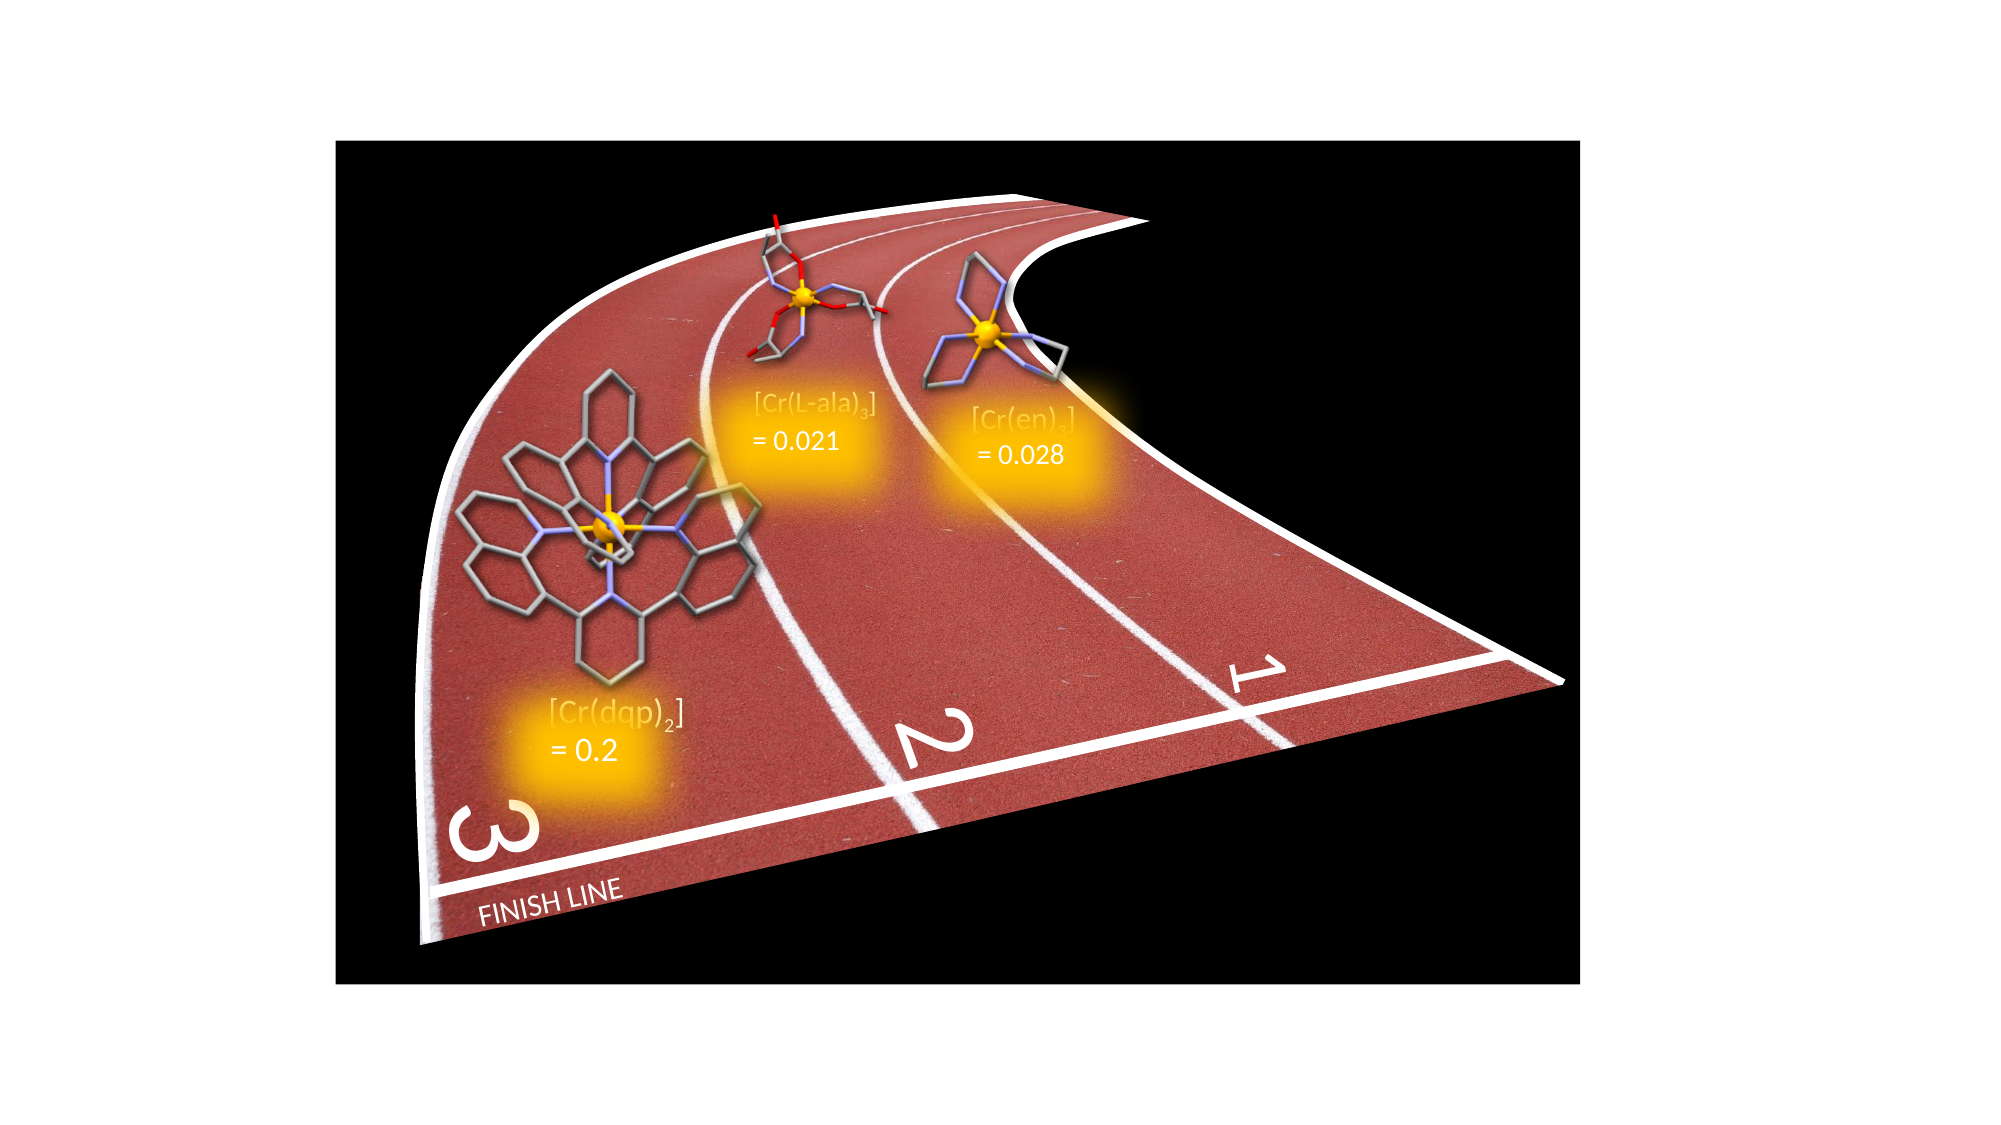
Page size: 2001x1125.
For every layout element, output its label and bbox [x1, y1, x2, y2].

text_box [335, 140, 1581, 985]
